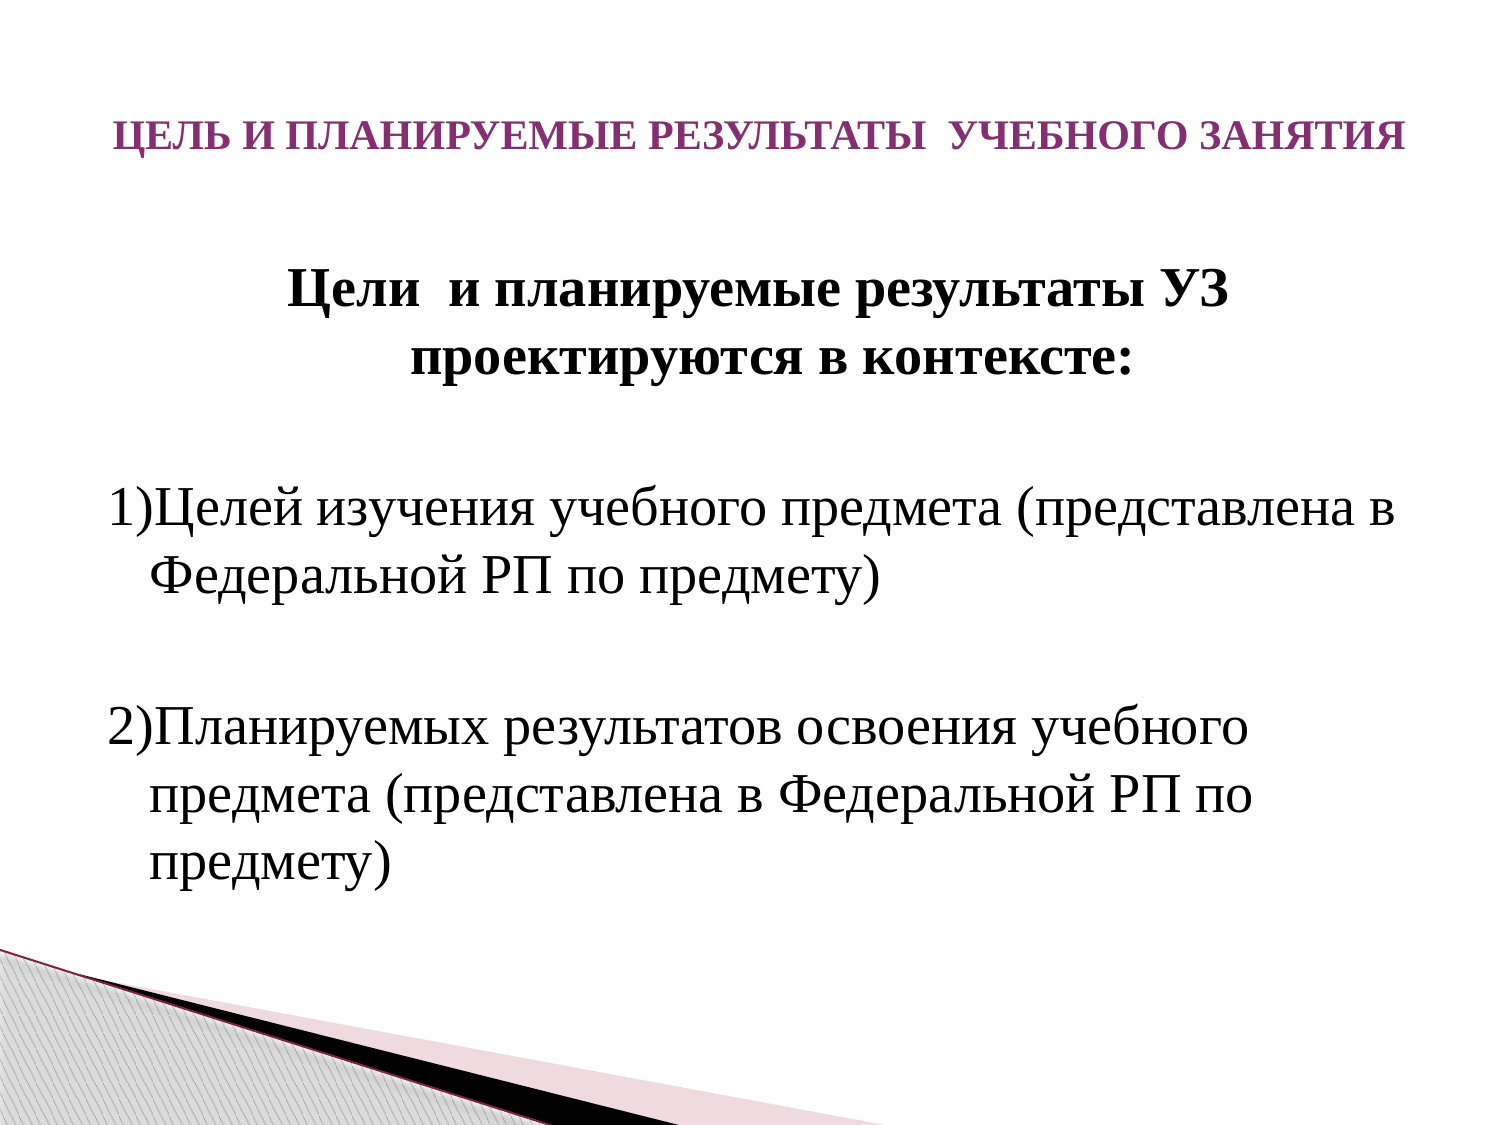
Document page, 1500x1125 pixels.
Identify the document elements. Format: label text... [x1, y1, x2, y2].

title ЦЕЛЬ И ПЛАНИРУЕМЫЕ РЕЗУЛЬТАТЫ УЧЕБНОГО ЗАНЯТИЯ [75, 45, 1425, 197]
list Цели и планируемые результаты УЗ проектируются в контексте: 1)Целей изучения учебного предмета (представлена в Федеральной РП по предмету) 2)Планируемых результатов освоения учебного предмета (представлена в Федеральной РП по предмету) [75, 243, 1425, 986]
